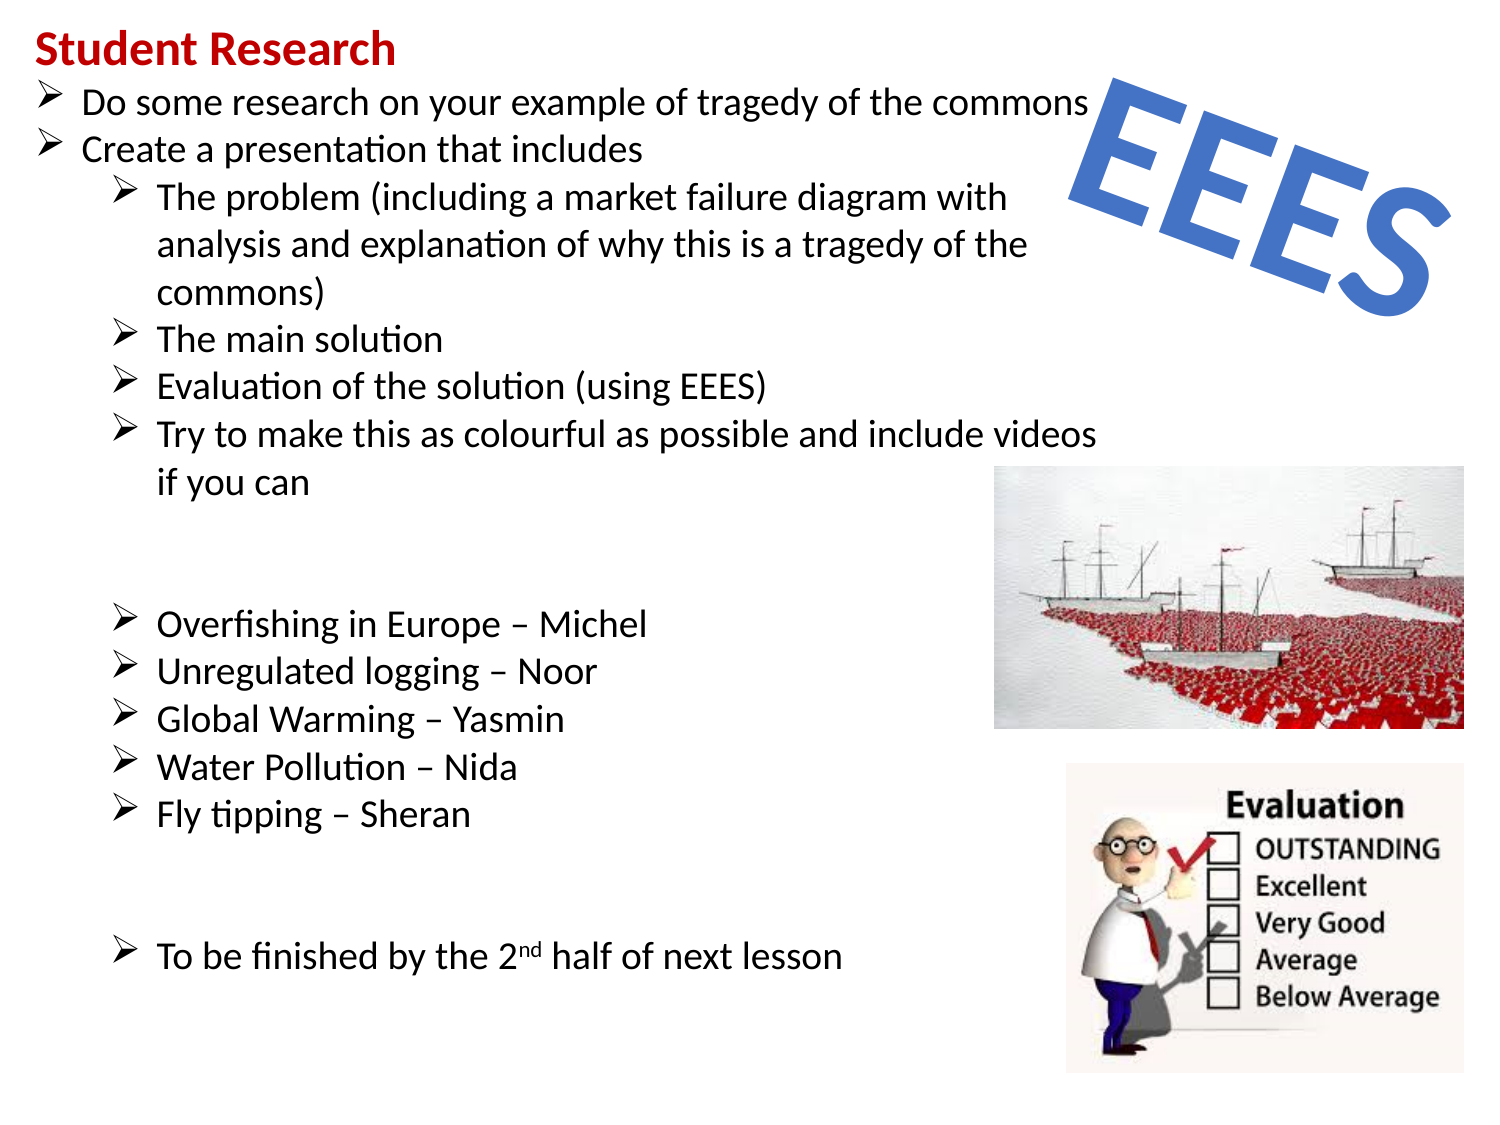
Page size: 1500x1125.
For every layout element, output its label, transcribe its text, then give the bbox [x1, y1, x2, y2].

text_box Student Research Do some research on your example of tragedy of the commons Create a presentation that includes The problem (including a market failure diagram with analysis and explanation of why this is a tragedy of the commons) The main solution Evaluation of the solution (using EEES) Try to make this as colourful as possible and include videos if you can Overfishing in Europe – Michel Unregulated logging – Noor Global Warming – Yasmin Water Pollution – Nida Fly tipping – Sheran To be finished by the 2nd half of next lesson [20, 8, 1116, 1125]
picture [994, 466, 1464, 729]
picture [1066, 763, 1464, 1073]
text_box EEES [876, 0, 1500, 411]
